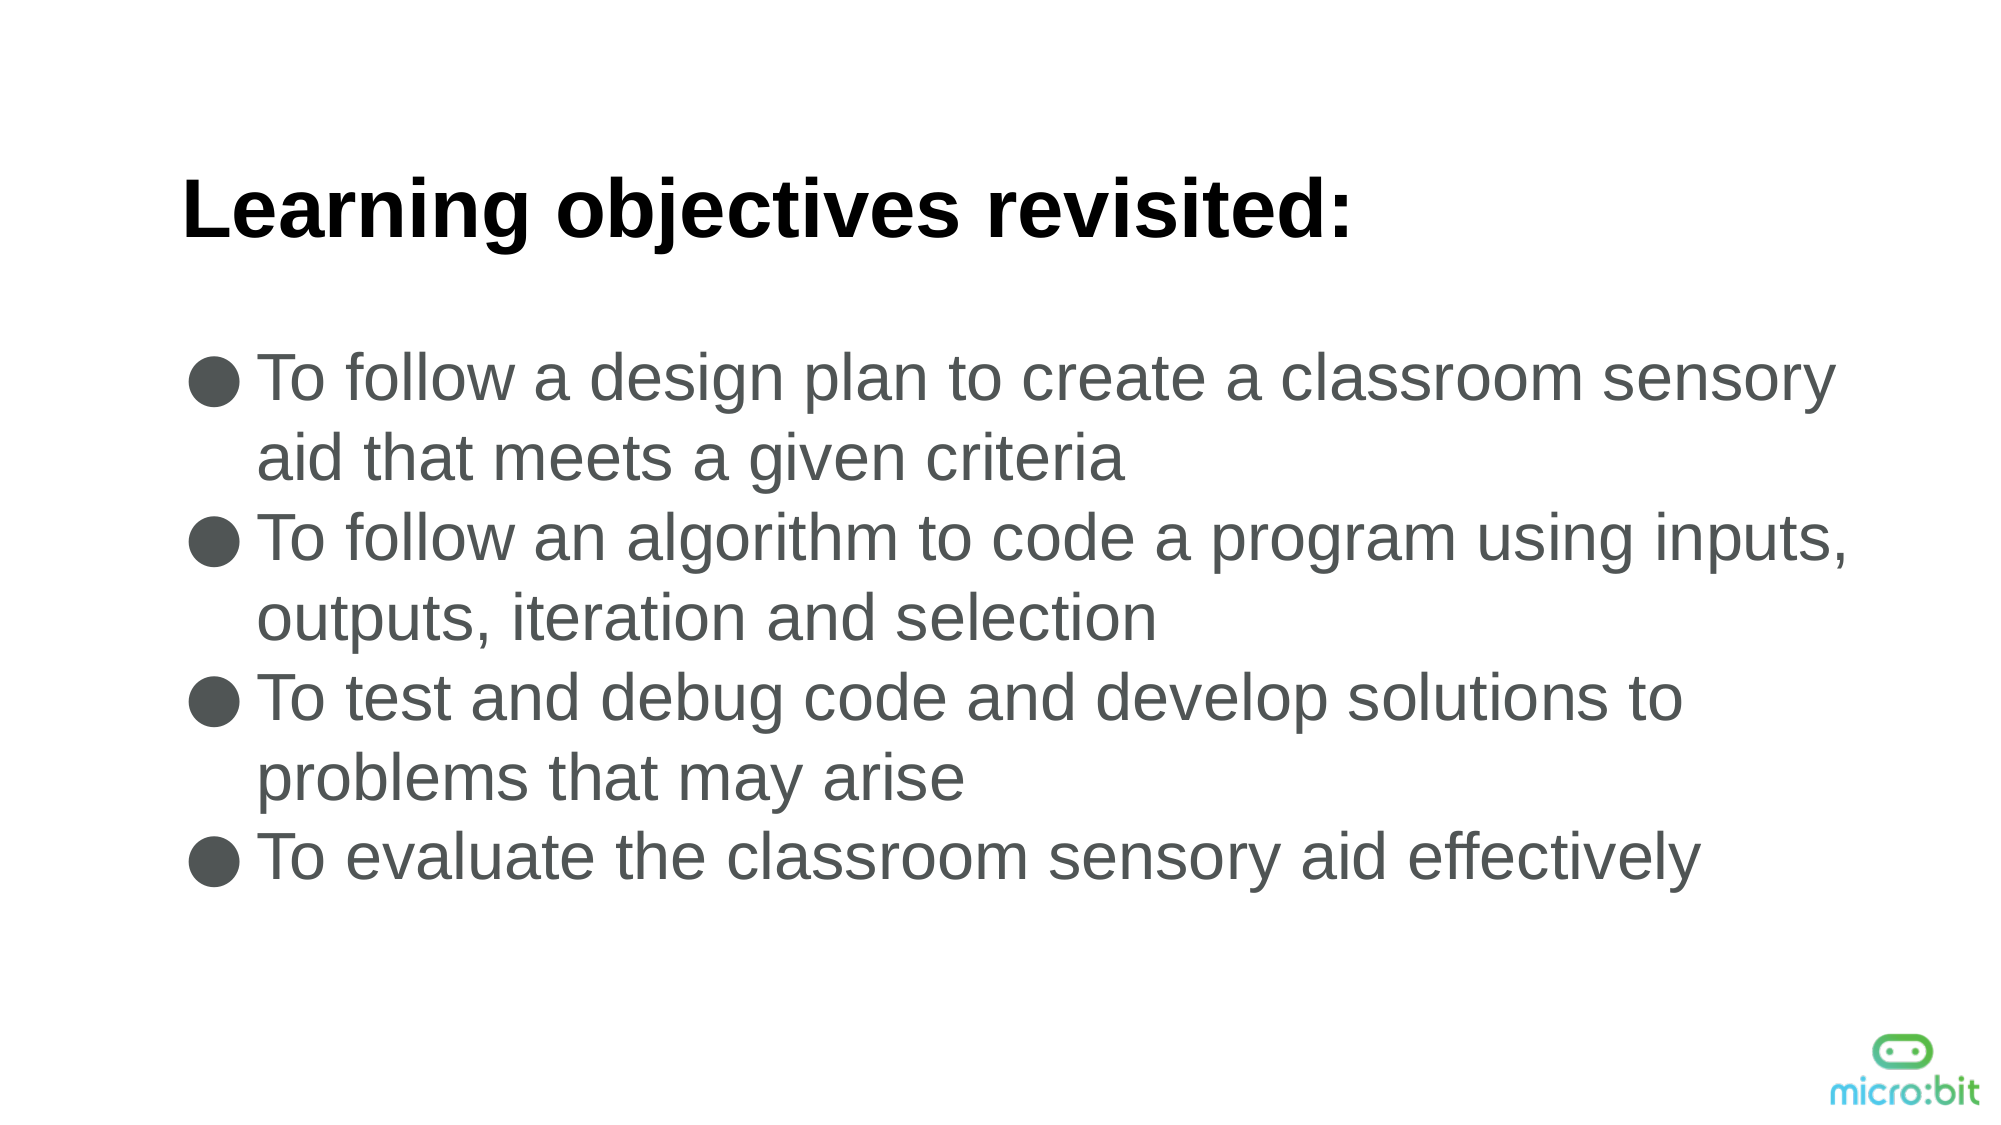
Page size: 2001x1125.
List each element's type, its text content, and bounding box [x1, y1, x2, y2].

text_box Learning objectives revisited: To follow a design plan to create a classroom sensory aid that meets a given criteria To follow an algorithm to code a program using inputs, outputs, iteration and selection To test and debug code and develop solutions to problems that may arise To evaluate the classroom sensory aid effectively [166, 60, 1918, 884]
picture [1830, 1029, 1980, 1106]
